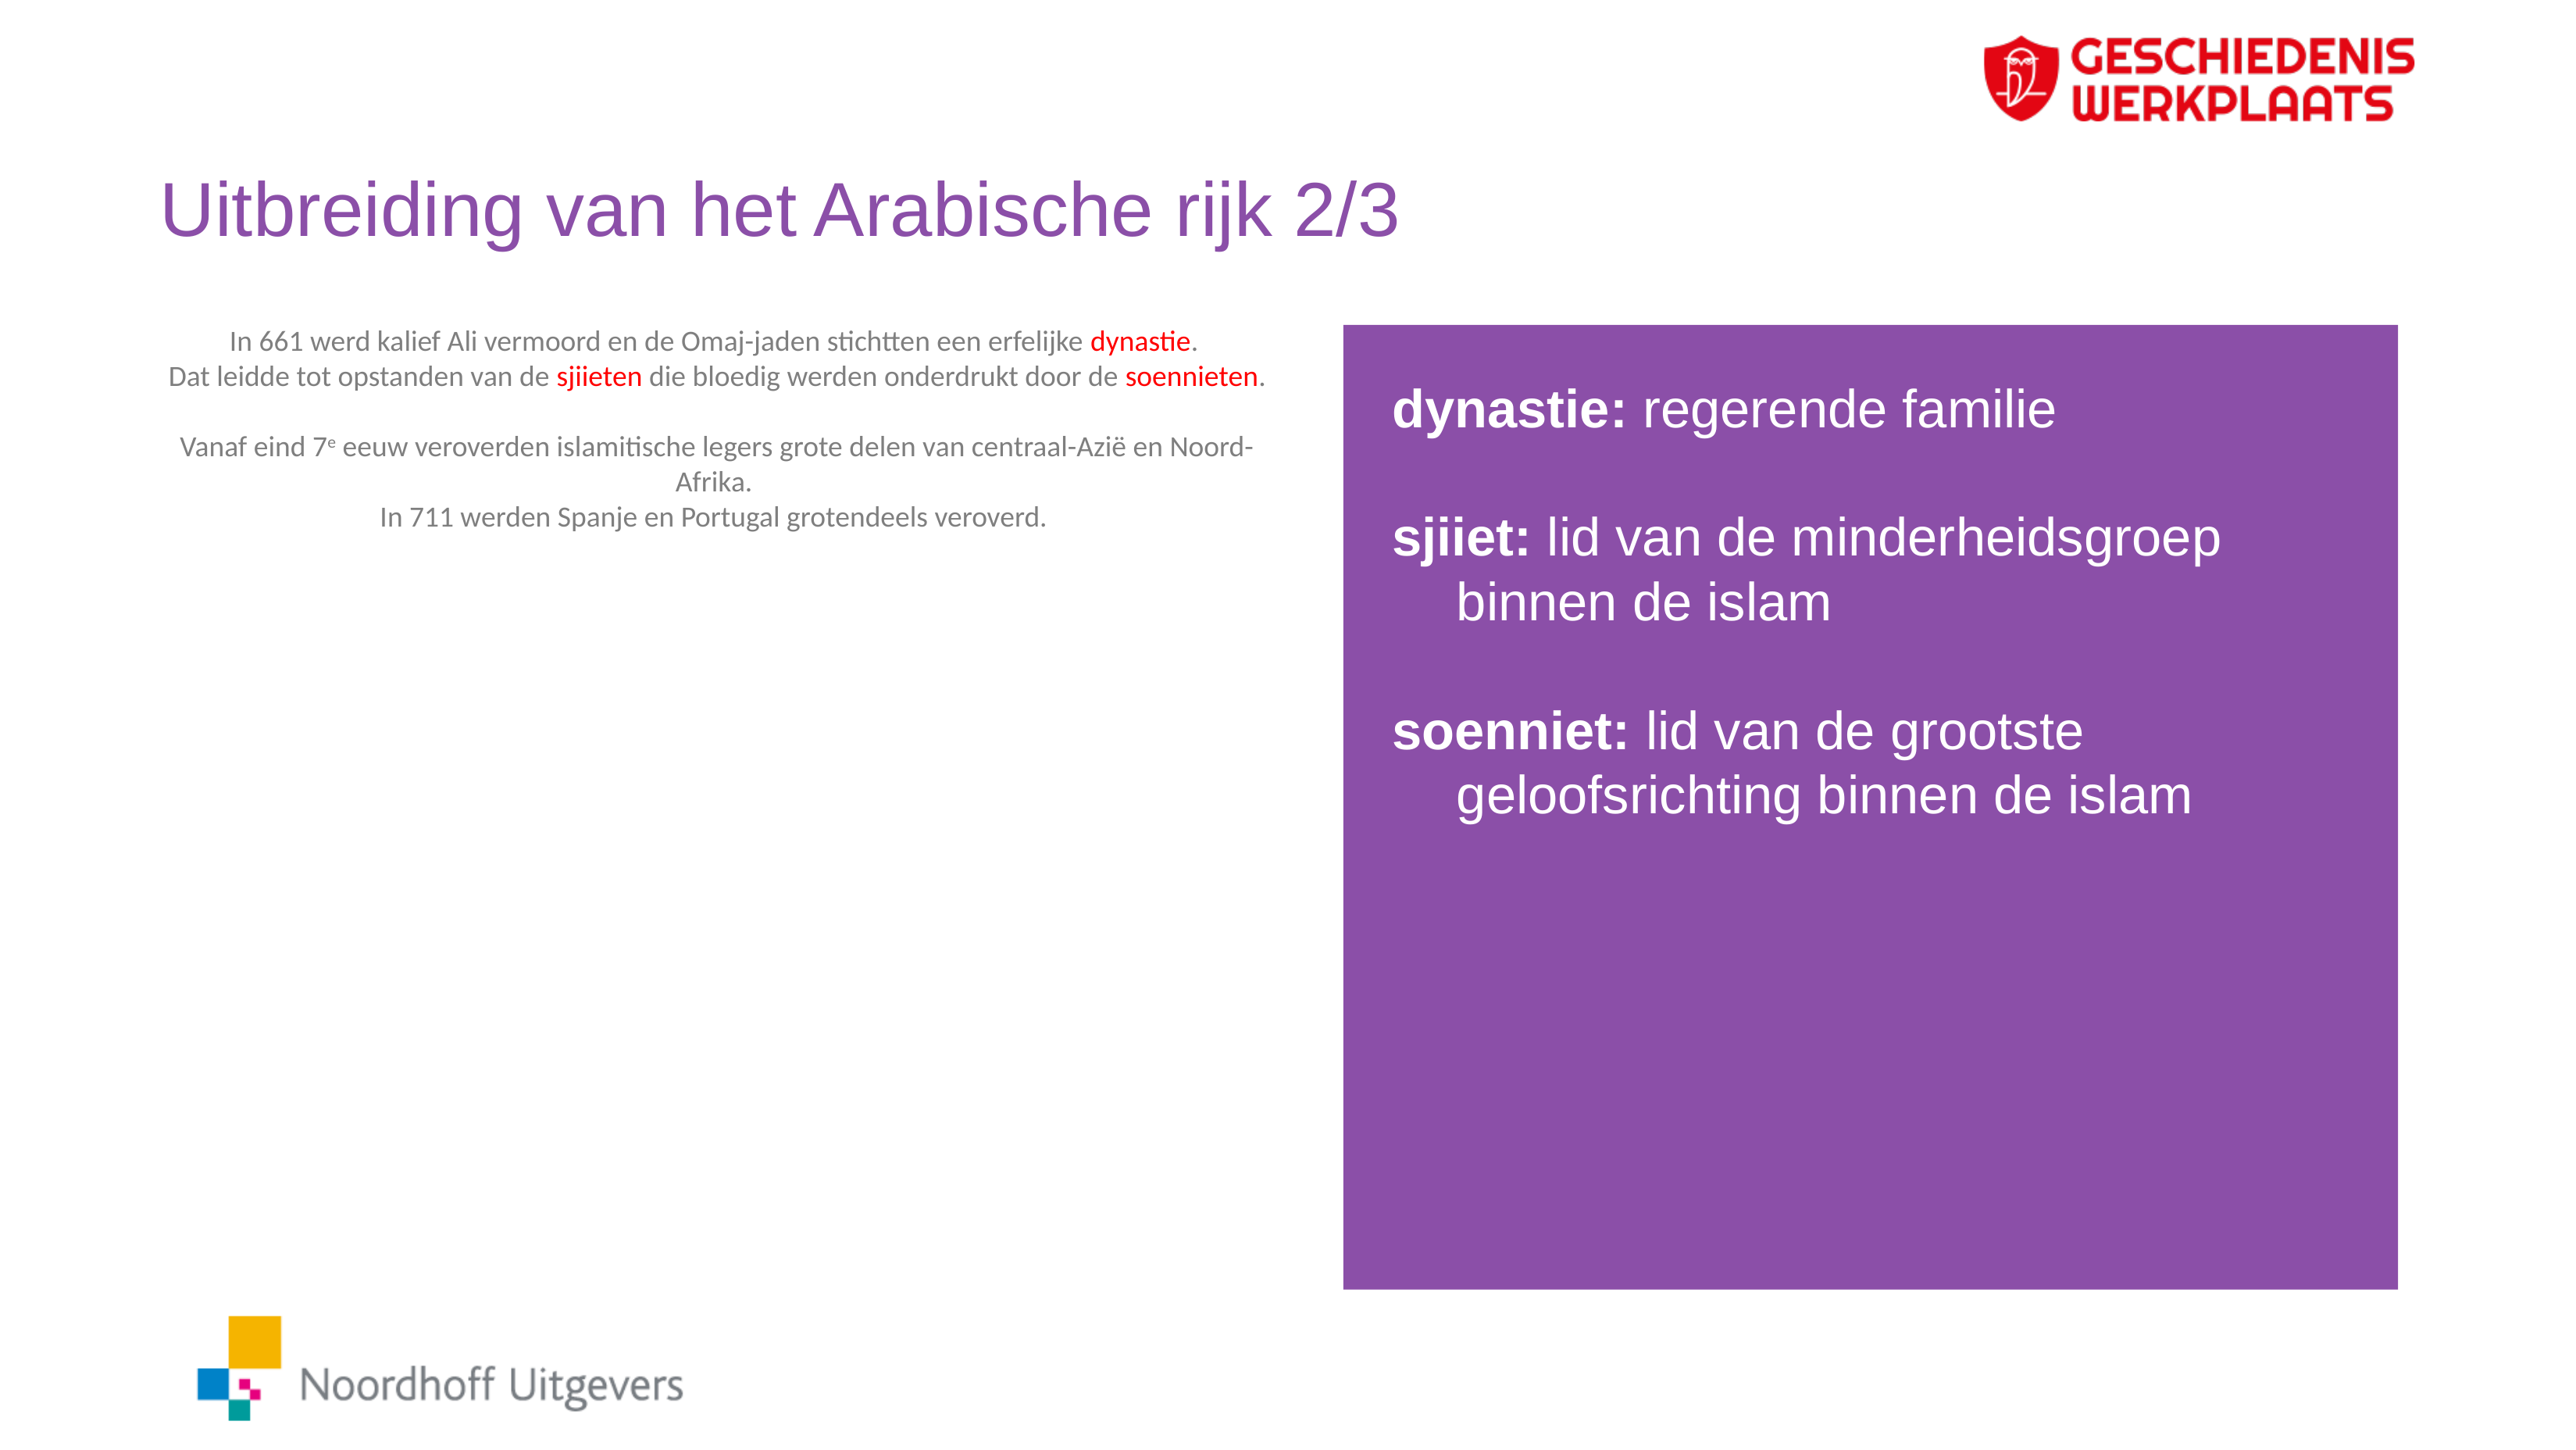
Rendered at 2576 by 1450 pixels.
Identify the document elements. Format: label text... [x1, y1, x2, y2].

title Uitbreiding van het Arabische rijk 2/3 [159, 159, 2416, 266]
text_box dynastie: regerende familie sjiiet: lid van de minderheidsgroep binnen de islam soenniet: lid van de grootste geloofsrichting binnen de islam [1343, 324, 2399, 1290]
picture [159, 1288, 802, 1449]
picture [1610, 0, 2576, 161]
list In 661 werd kalief Ali vermoord en de Omaj-jaden stichtten een erfelijke dynastie. Dat leidde tot opstanden van de sjiieten die bloedig werden onderdrukt door de soennieten. Vanaf eind 7e eeuw veroverden islamitische legers grote delen van centraal-Azië en Noord-Afrika. In 711 werden Spanje en Portugal grotendeels veroverd. [159, 322, 1289, 1288]
